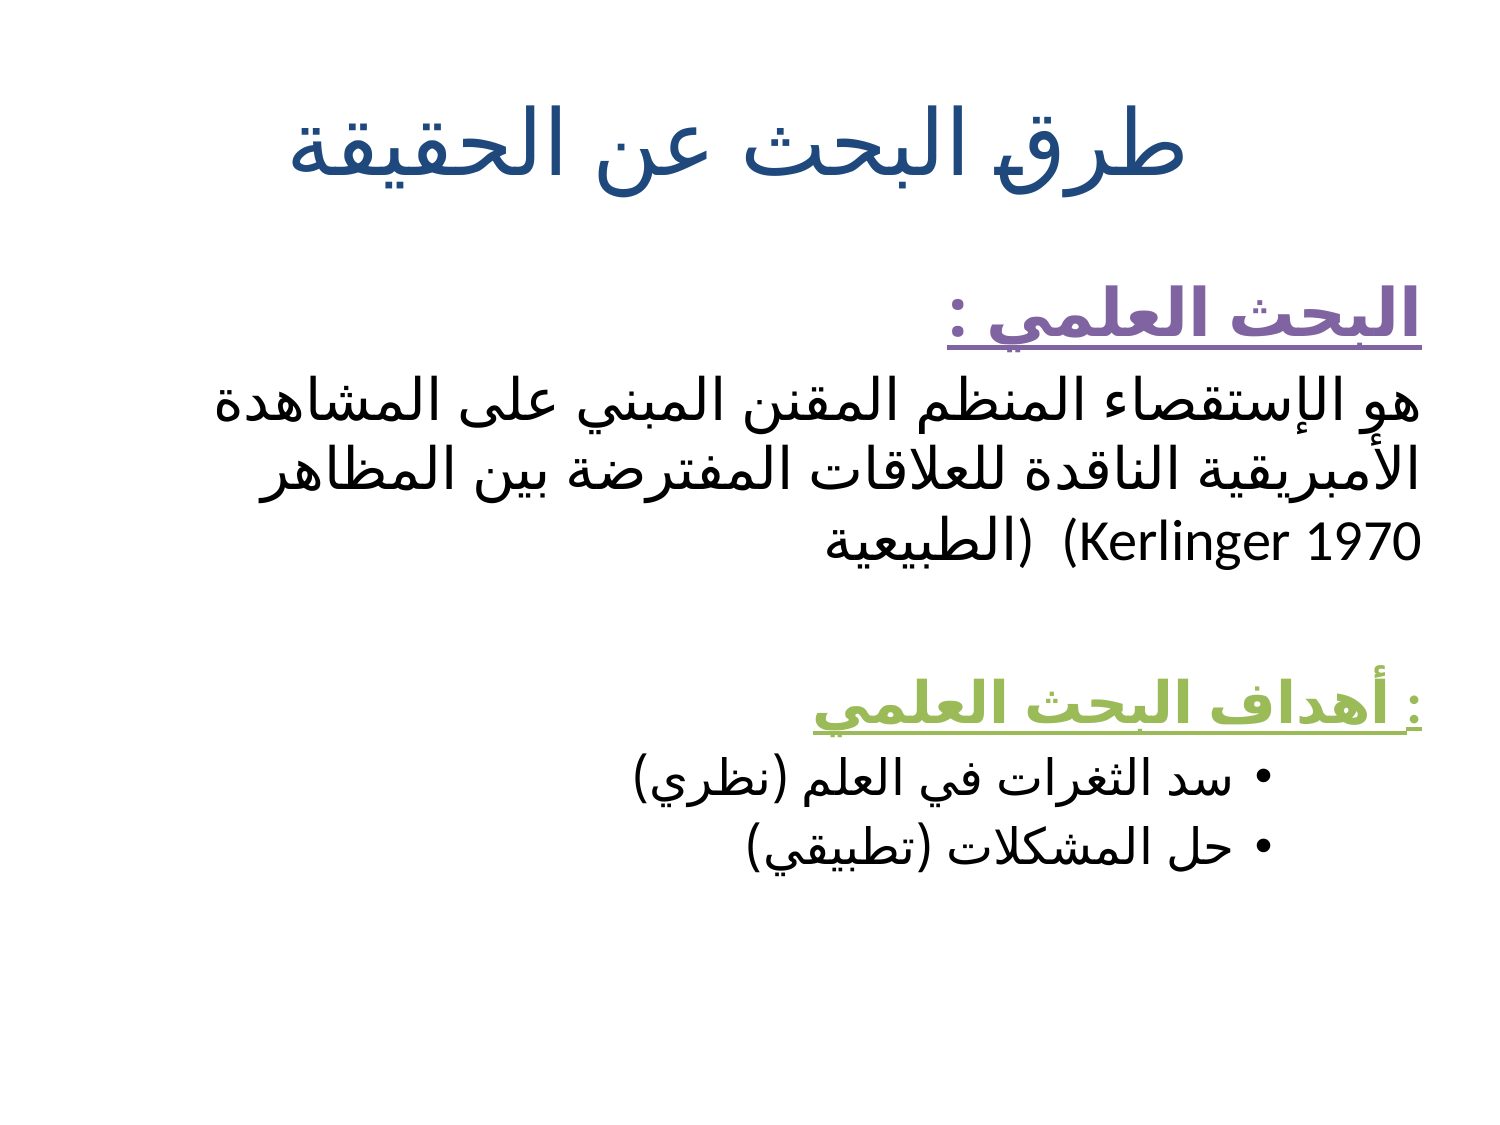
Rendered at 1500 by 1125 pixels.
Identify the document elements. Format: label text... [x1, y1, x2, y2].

title طرق البحث عن الحقيقة [75, 45, 1425, 233]
list البحث العلمي : هو الإستقصاء المنظم المقنن المبني على المشاهدة الأمبريقية الناقدة للعلاقات المفترضة بين المظاهر الطبيعية) (Kerlinger 1970 أهداف البحث العلمي : سد الثغرات في العلم (نظري) حل المشكلات (تطبيقي) [87, 262, 1438, 1005]
